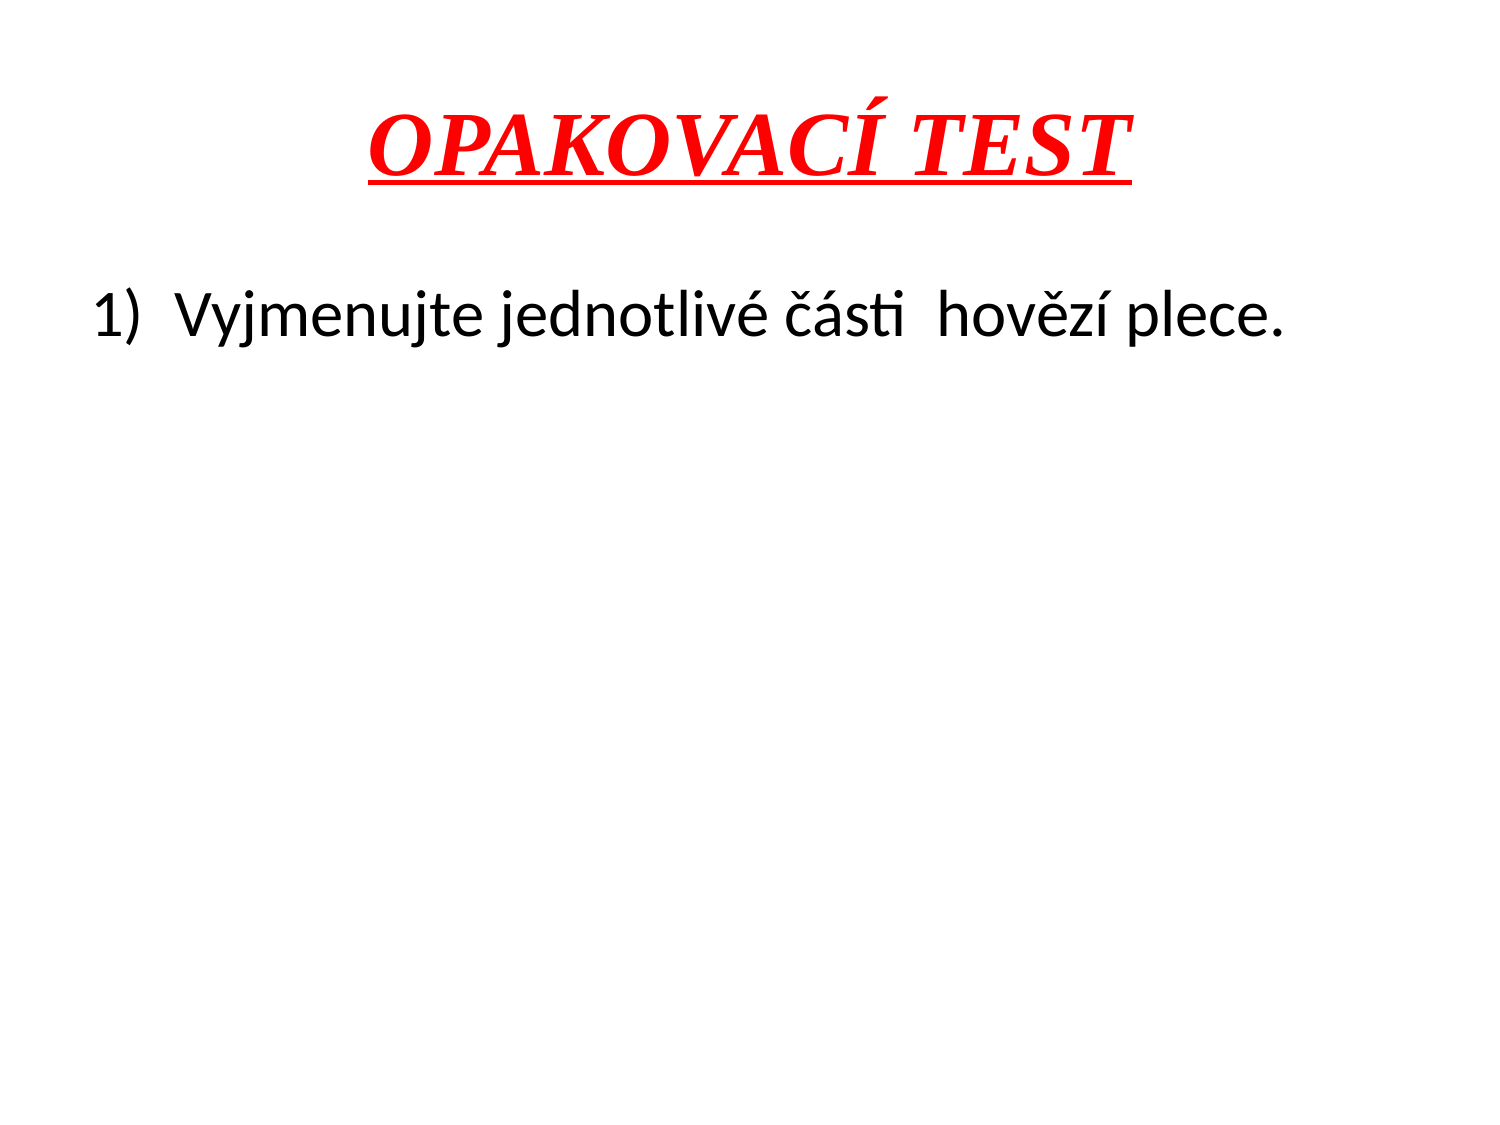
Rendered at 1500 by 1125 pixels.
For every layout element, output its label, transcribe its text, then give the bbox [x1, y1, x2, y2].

title OPAKOVACÍ TEST [75, 45, 1425, 233]
list Vyjmenujte jednotlivé části hovězí plece. [75, 262, 1425, 1005]
